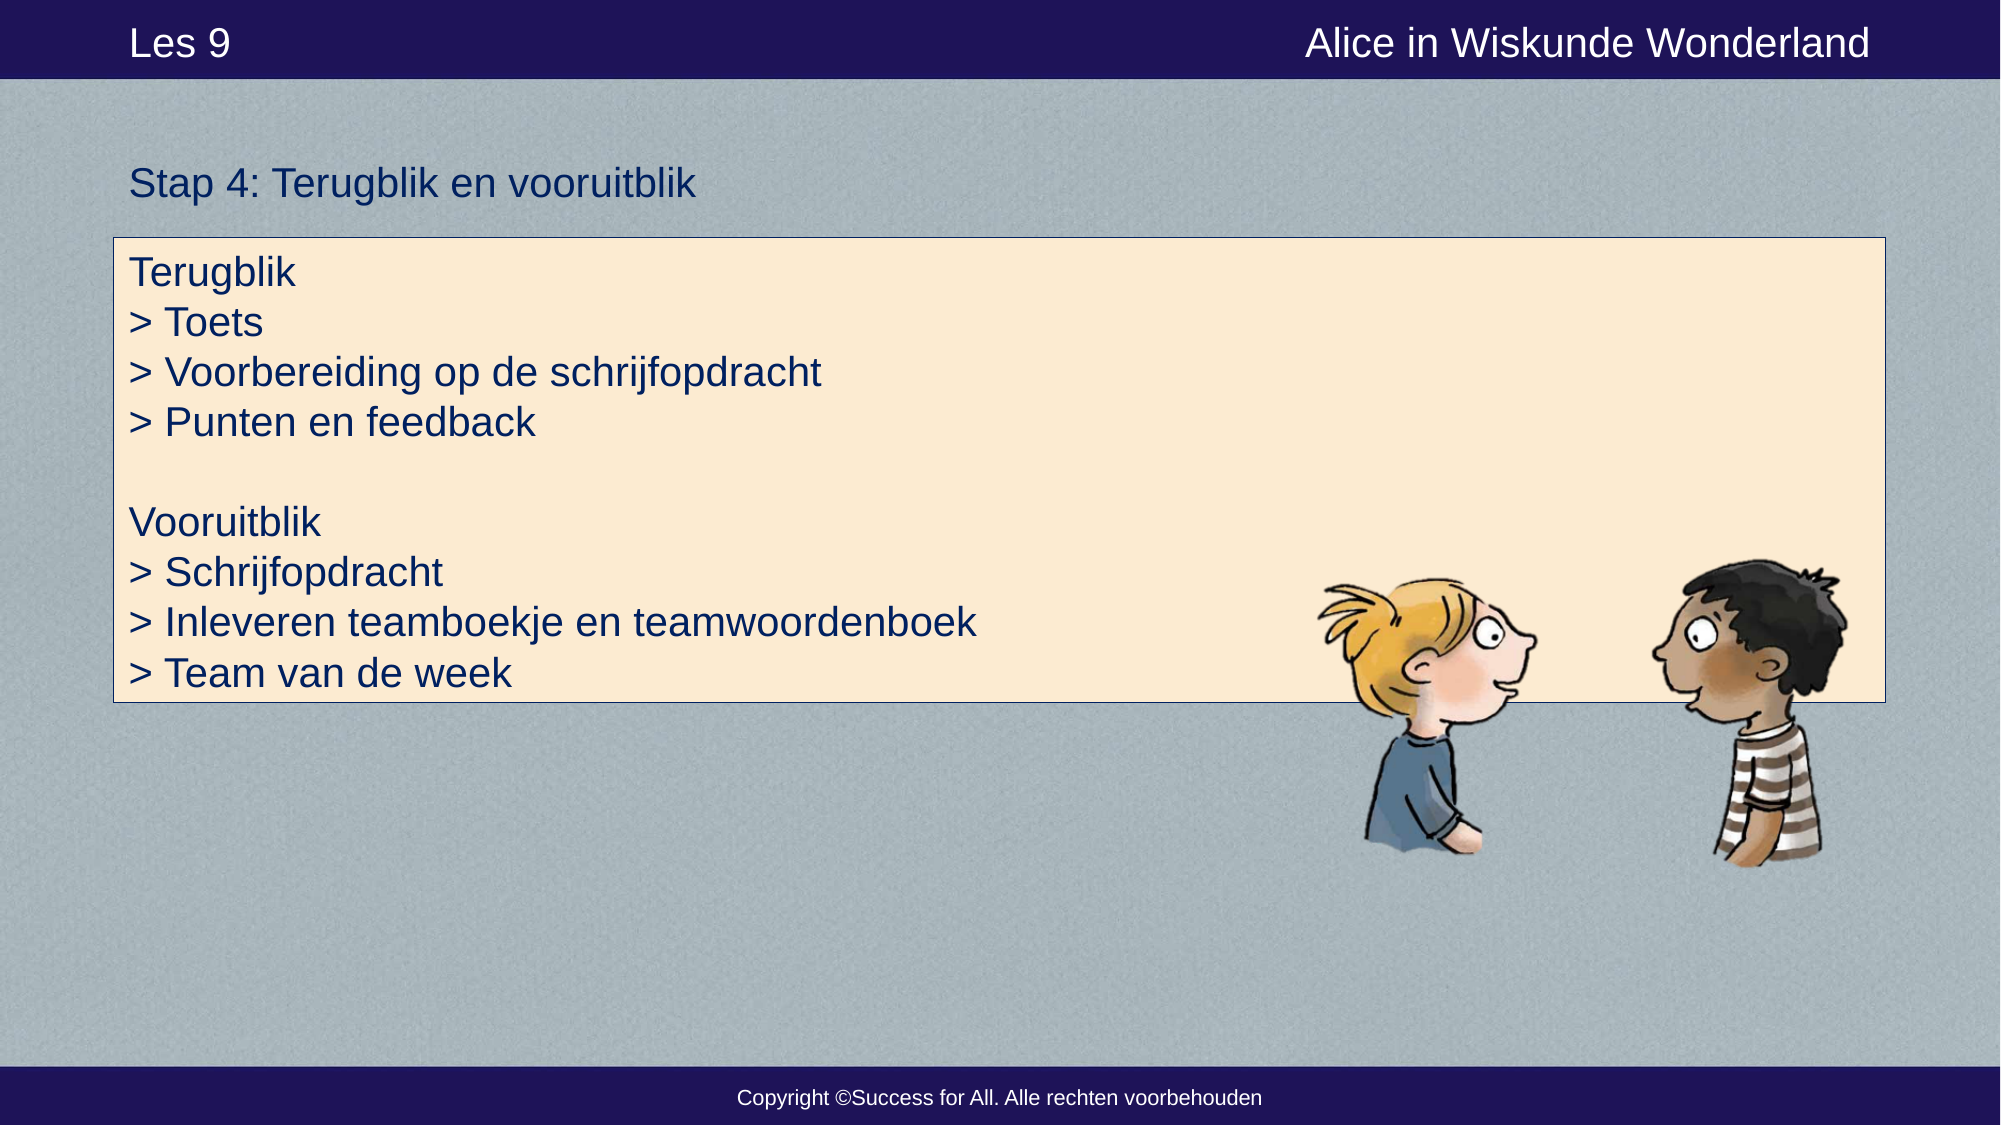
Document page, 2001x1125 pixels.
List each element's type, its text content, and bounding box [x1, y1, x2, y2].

text_box Les 9 [114, 8, 354, 73]
picture [0, 0, 2001, 1125]
text_box Alice in Wiskunde Wonderland [999, 8, 1886, 73]
text_box Copyright ©Success for All. Alle rechten voorbehouden [0, 1076, 2000, 1125]
text_box Terugblik > Toets > Voorbereiding op de schrijfopdracht > Punten en feedback Vooruitblik > Schrijfopdracht > Inleveren teamboekje en teamwoordenboek > Team van de week [113, 237, 1886, 703]
text_box Stap 4: Terugblik en vooruitblik [113, 148, 1635, 214]
